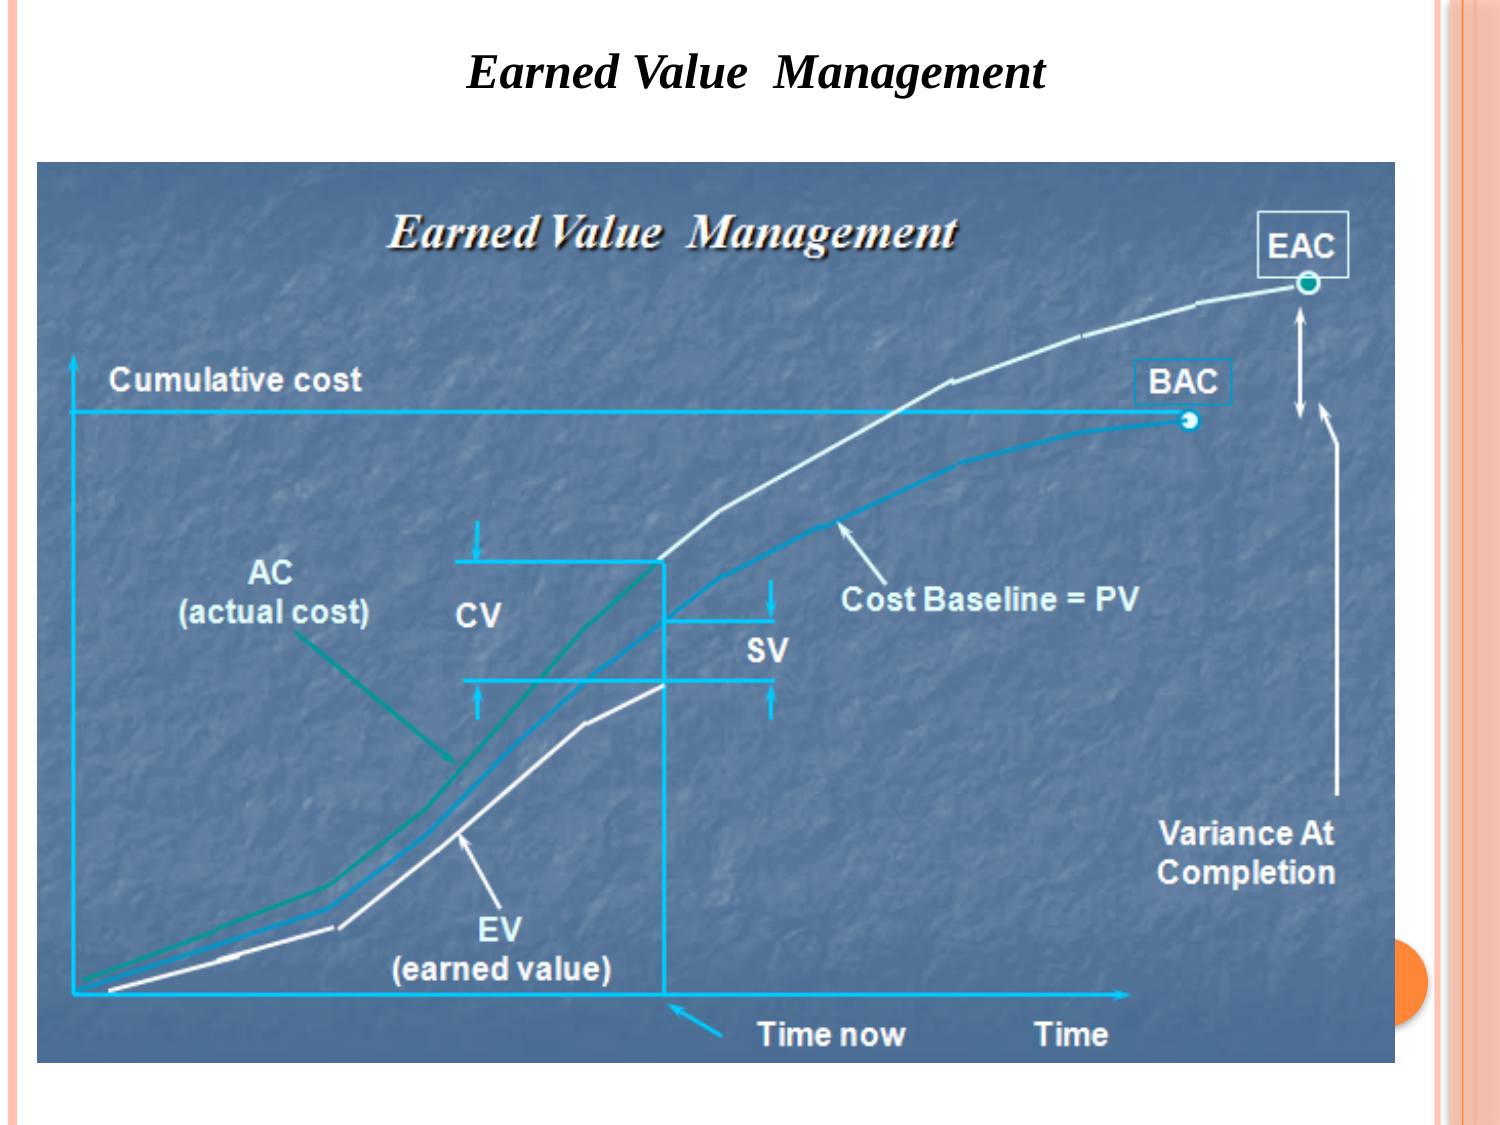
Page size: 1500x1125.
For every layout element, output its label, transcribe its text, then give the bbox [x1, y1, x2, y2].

text_box Earned Value Management [262, 0, 1250, 138]
picture [36, 161, 1396, 1063]
